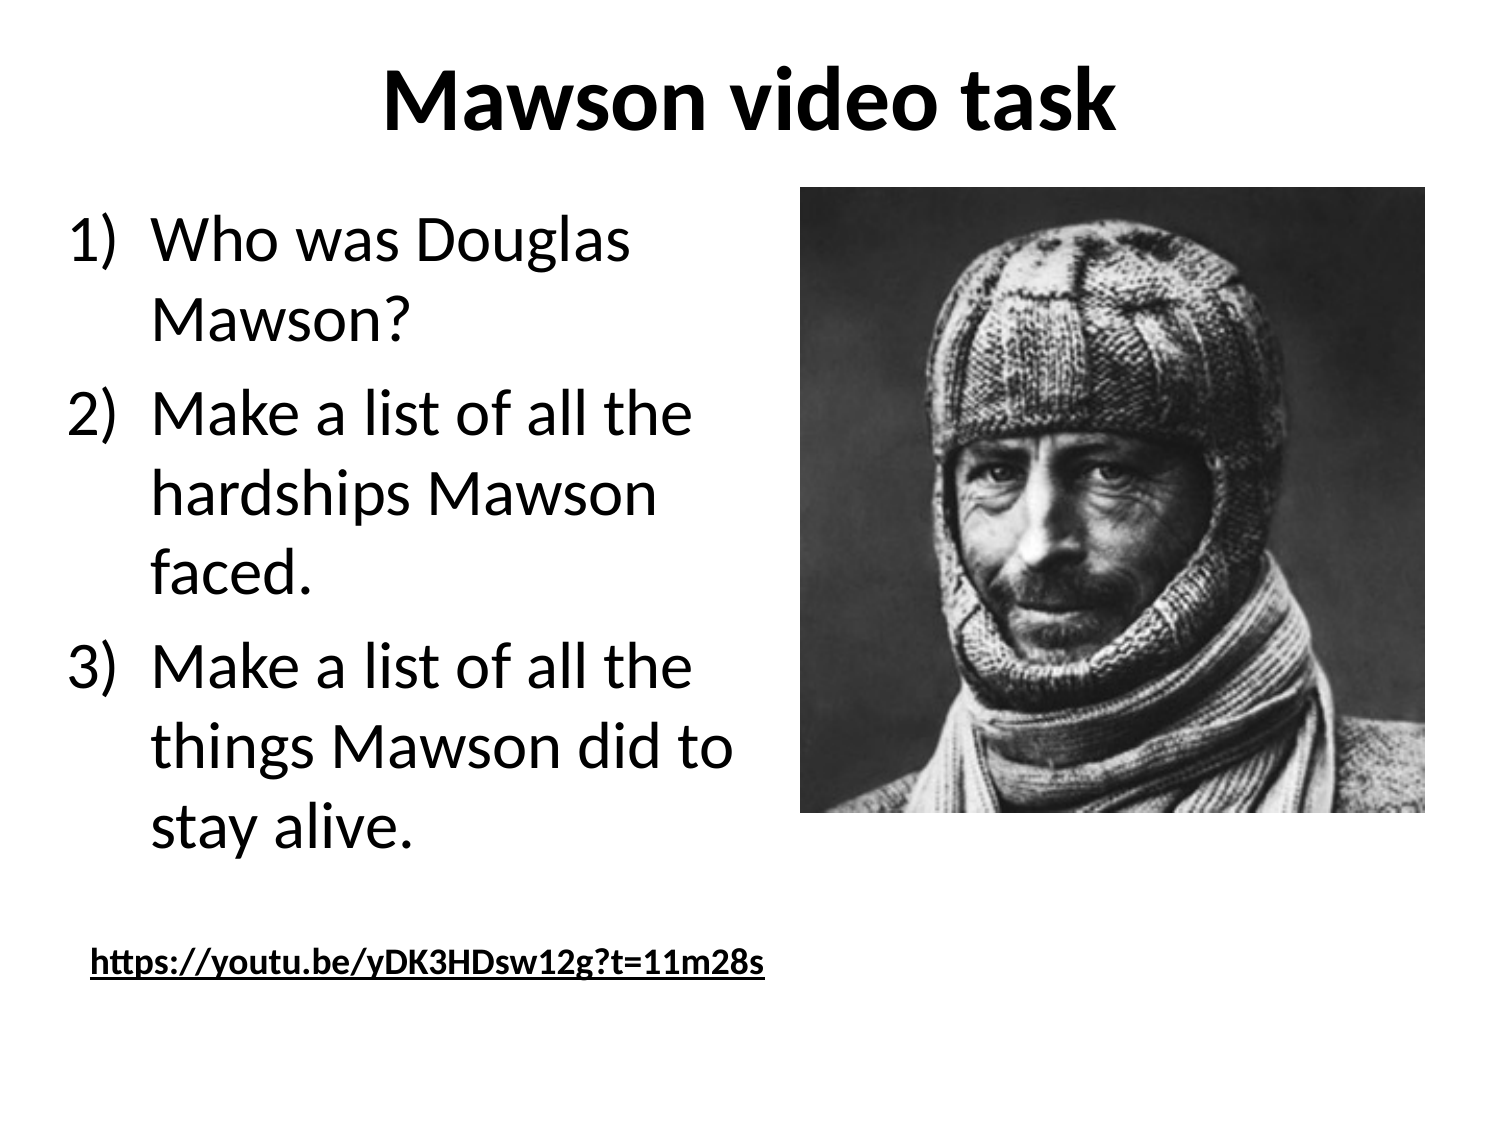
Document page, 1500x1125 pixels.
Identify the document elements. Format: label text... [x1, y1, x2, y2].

list Who was Douglas Mawson? Make a list of all the hardships Mawson faced. Make a list of all the things Mawson did to stay alive. [51, 187, 789, 930]
title Mawson video task [75, 0, 1425, 188]
text_box https://youtu.be/yDK3HDsw12g?t=11m28s [74, 929, 1425, 990]
picture [799, 187, 1426, 813]
